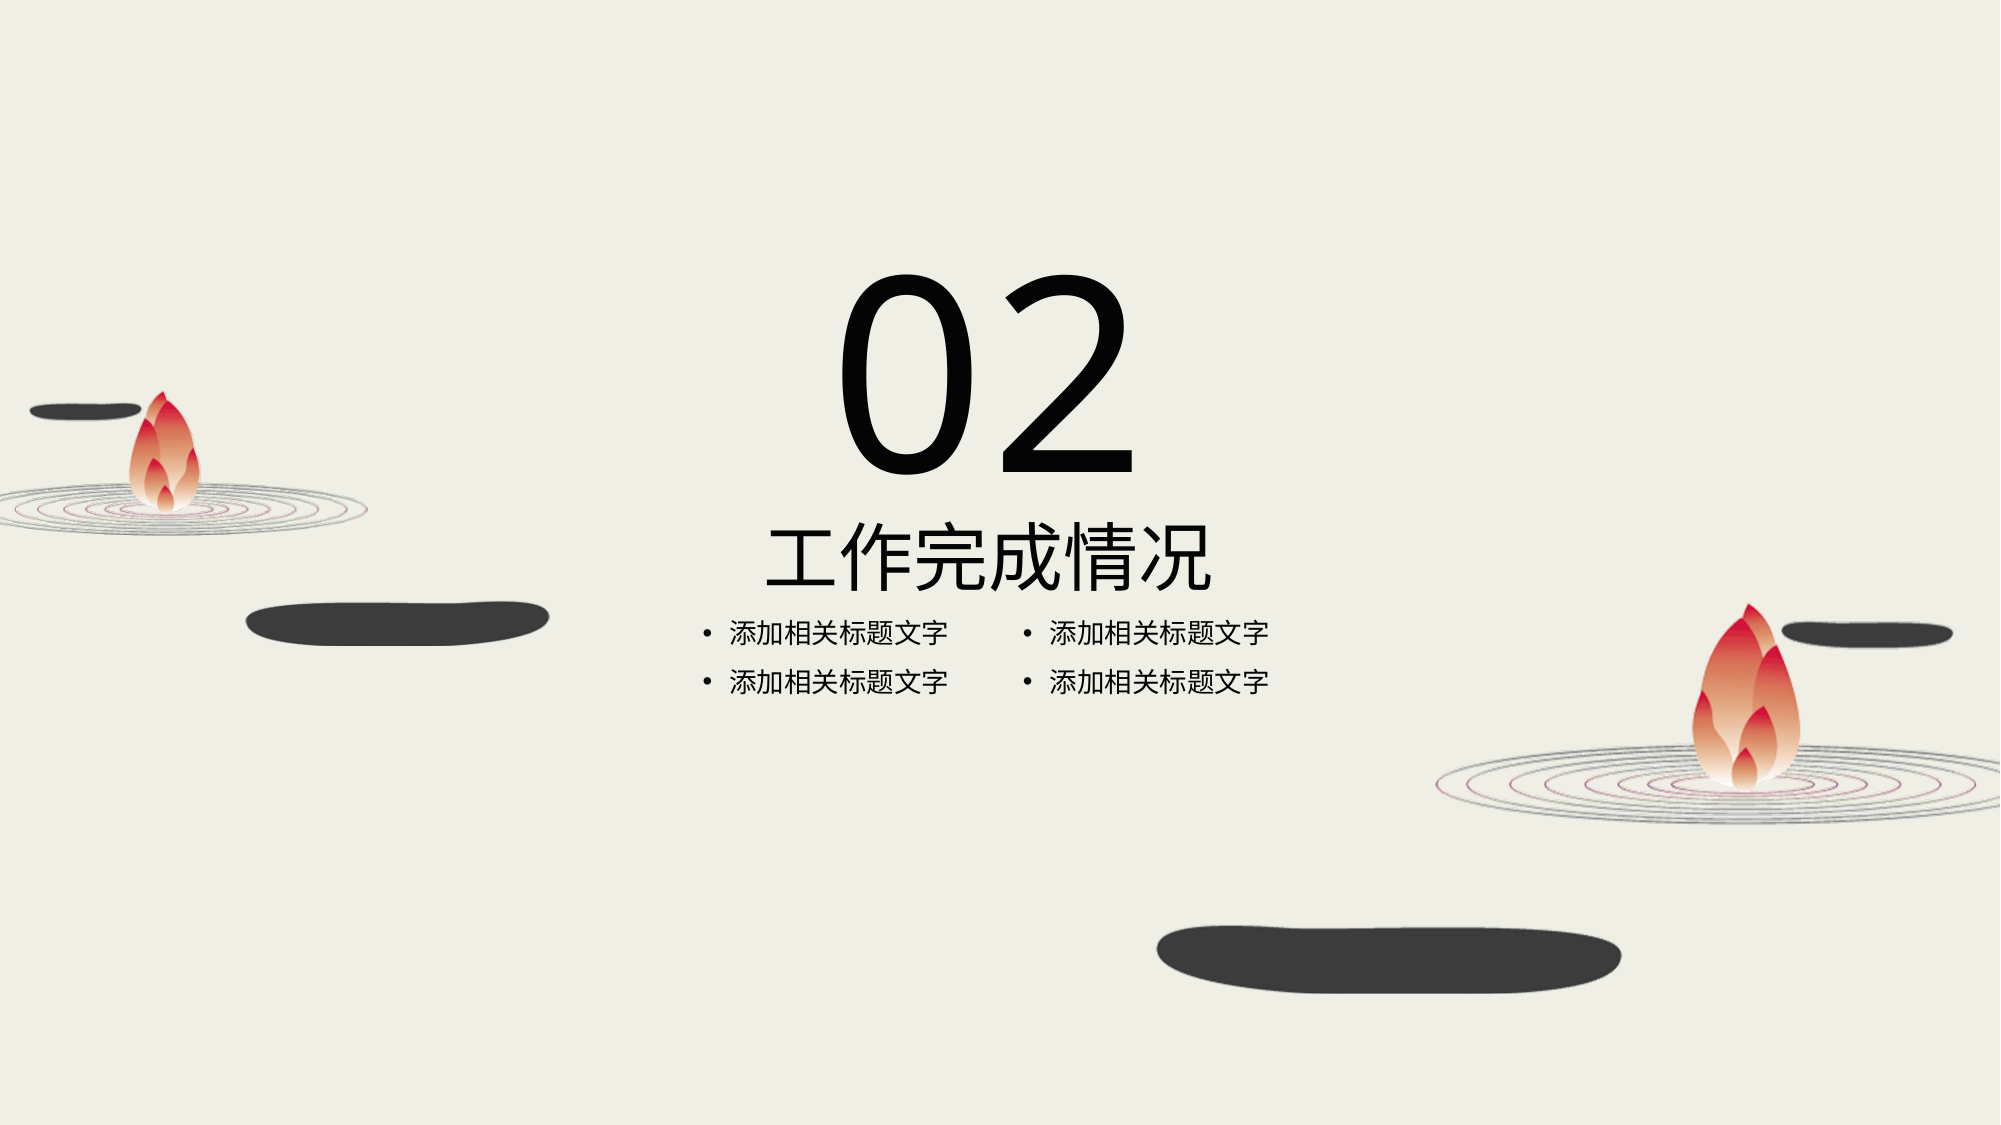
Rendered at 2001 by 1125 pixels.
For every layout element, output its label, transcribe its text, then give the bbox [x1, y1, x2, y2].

text_box 02 [728, 192, 1248, 535]
picture [0, 0, 2000, 1125]
text_box 添加相关标题文字 [1022, 664, 1309, 698]
text_box 添加相关标题文字 [702, 616, 989, 650]
text_box 工作完成情况 [763, 510, 1633, 601]
text_box 添加相关标题文字 [702, 664, 989, 698]
text_box 添加相关标题文字 [1022, 616, 1309, 650]
